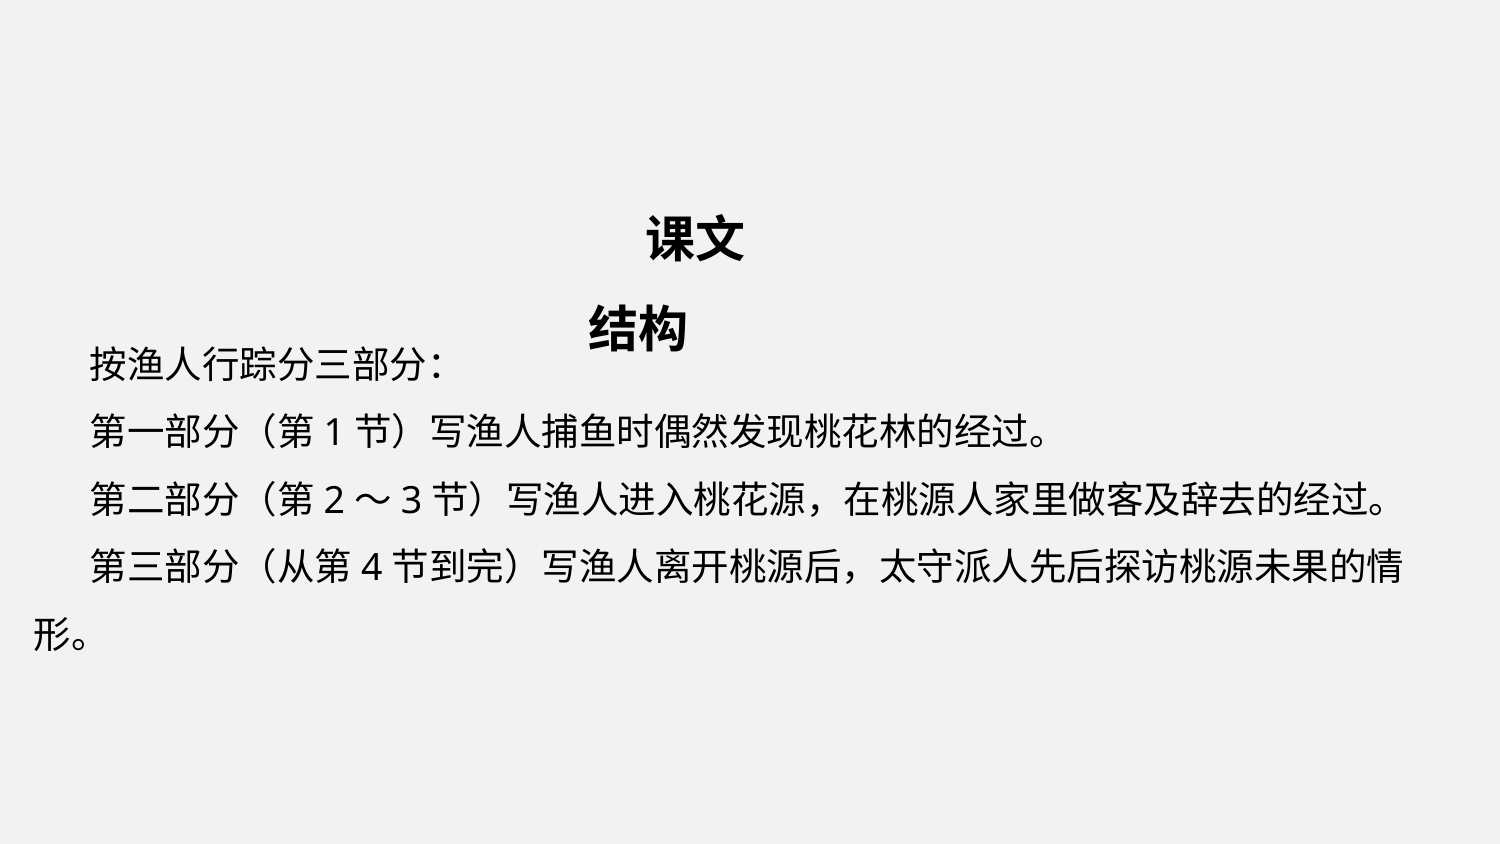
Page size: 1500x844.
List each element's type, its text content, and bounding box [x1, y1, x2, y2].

text_box 按渔人行踪分三部分： 第一部分（第1节）写渔人捕鱼时偶然发现桃花林的经过。 第二部分（第2～3节）写渔人进入桃花源，在桃源人家里做客及辞去的经过。 第三部分（从第4节到完）写渔人离开桃源后，太守派人先后探访桃源未果的情形。 [18, 310, 1484, 664]
text_box 课文结构 [573, 169, 804, 275]
